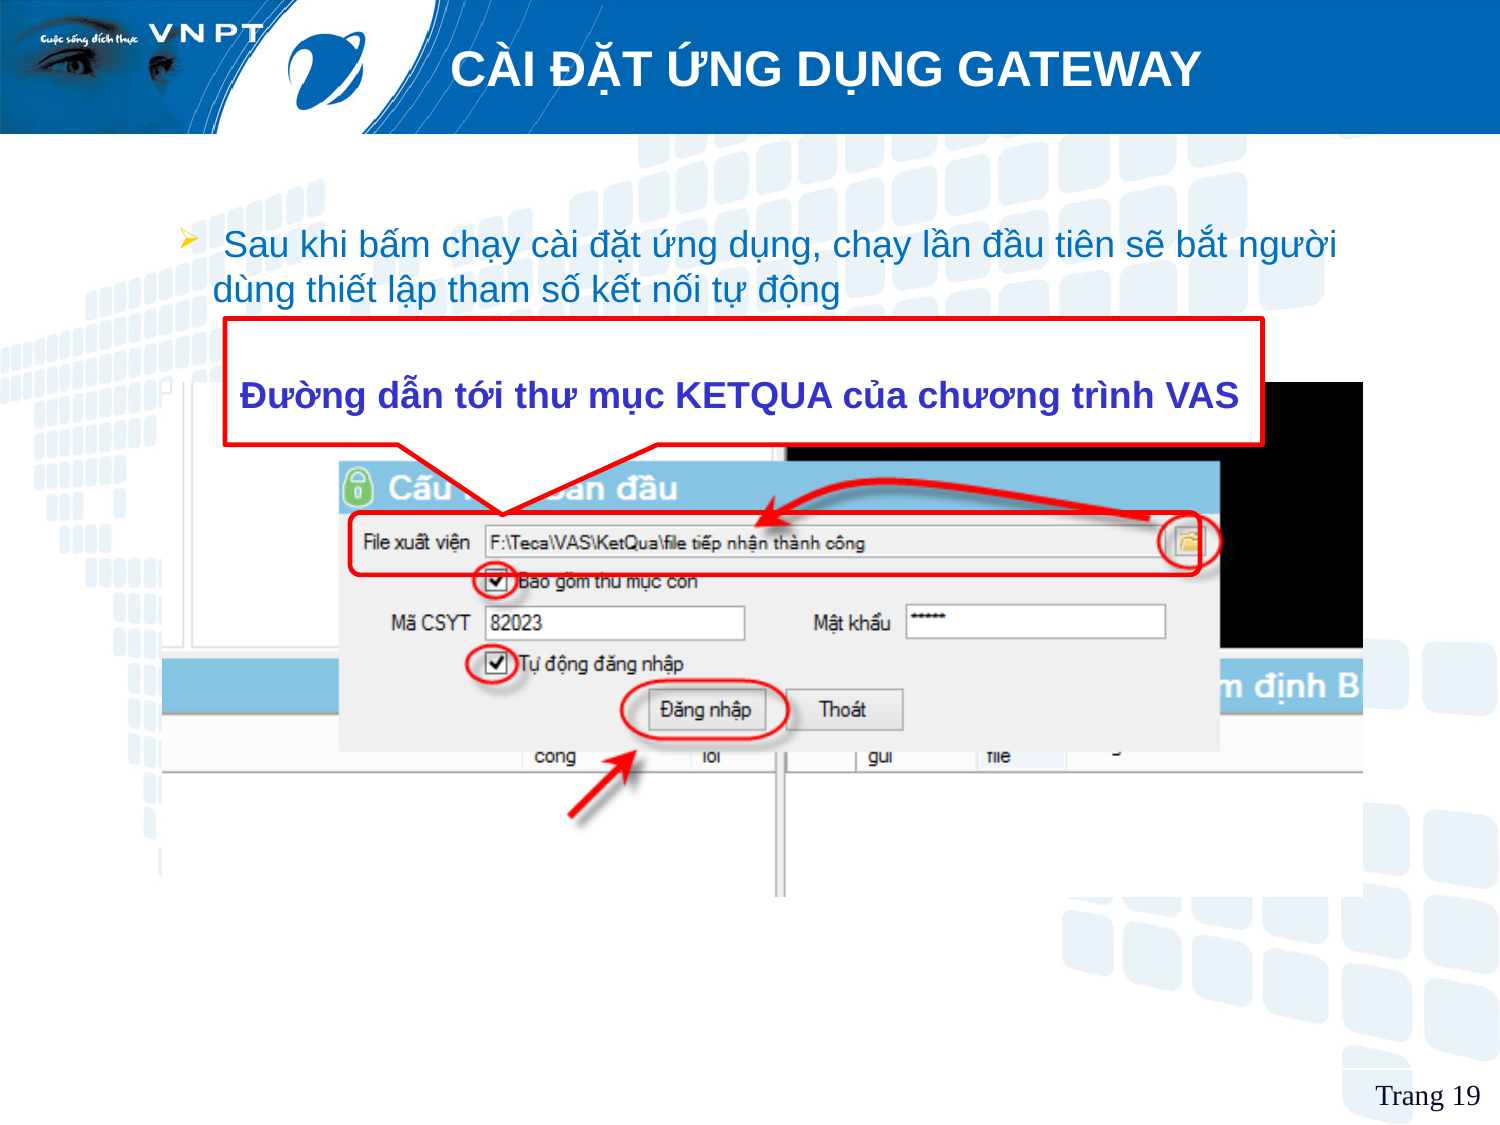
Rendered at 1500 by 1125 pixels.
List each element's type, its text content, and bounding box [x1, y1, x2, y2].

text_box Đường dẫn tới thư mục KETQUA của chương trình VAS [224, 318, 1263, 380]
text_box Sau khi bấm chạy cài đặt ứng dụng, chạy lần đầu tiên sẽ bắt người dùng thiết lập tham số kết nối tự động [162, 212, 1388, 318]
slide_number Trang 19 [1242, 1068, 1497, 1125]
title CÀI ĐẶT ỨNG DỤNG GATEWAY [437, 0, 1496, 133]
picture [0, 0, 1500, 1125]
